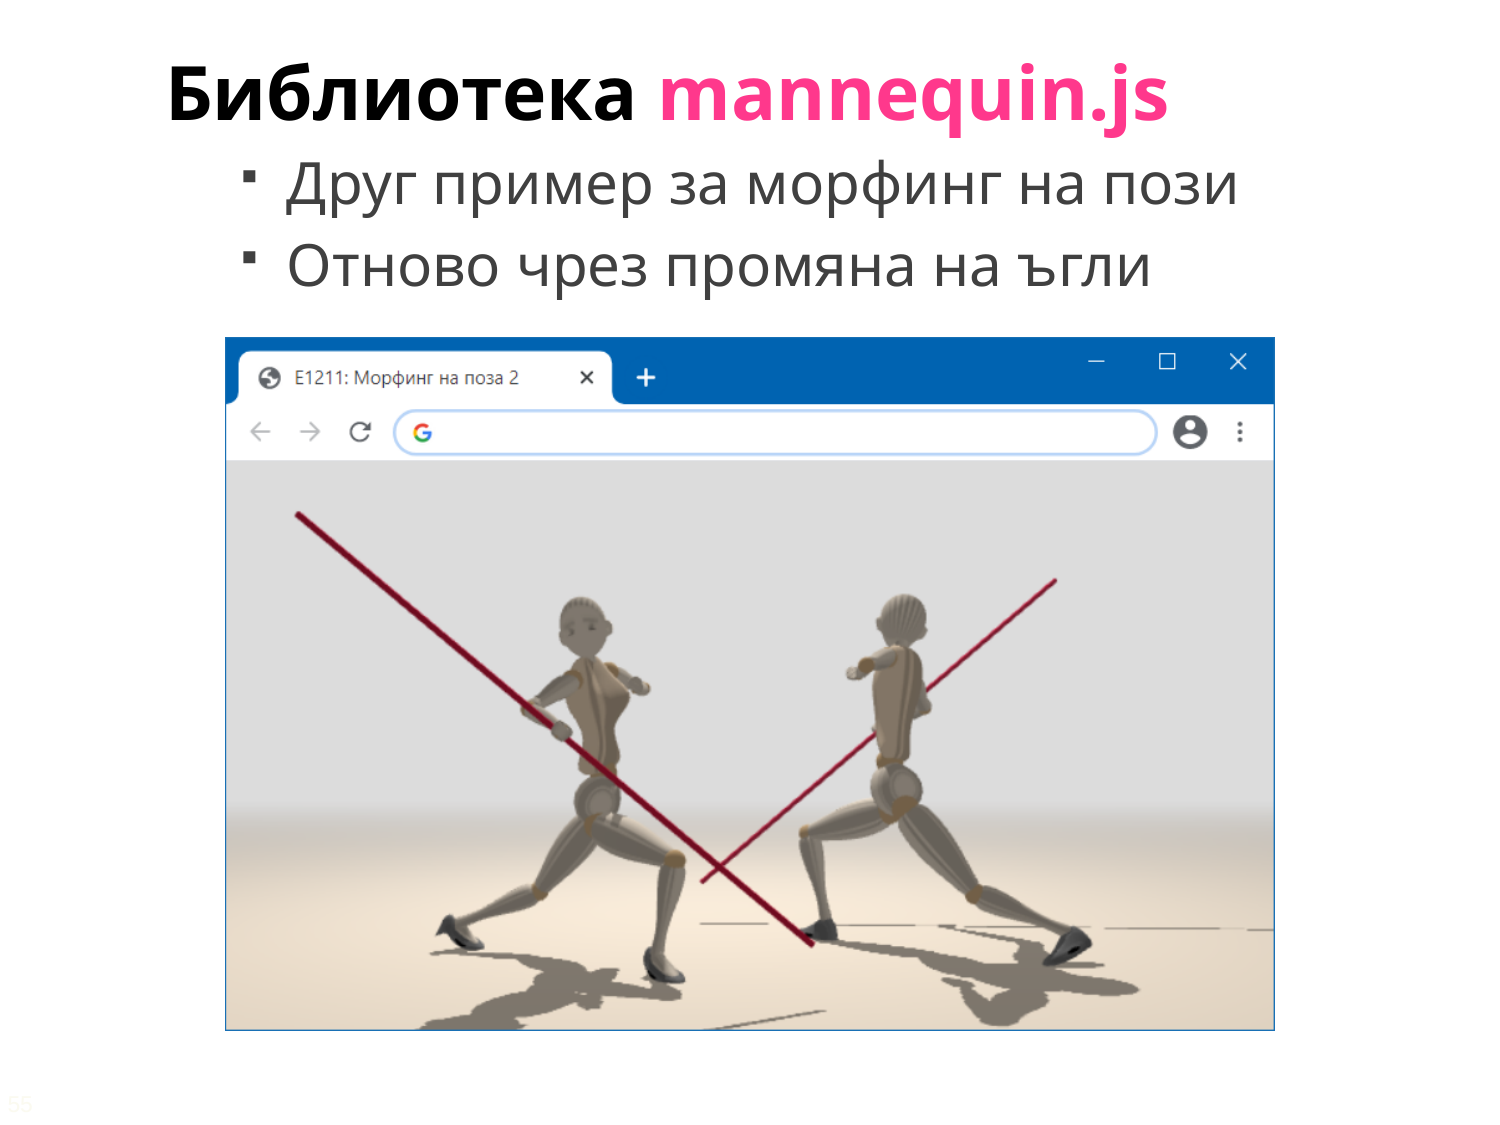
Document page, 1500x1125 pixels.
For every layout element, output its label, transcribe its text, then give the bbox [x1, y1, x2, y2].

list Библиотека mannequin.js Друг пример за морфинг на пози Отново чрез промяна на ъгли [150, 37, 1488, 1113]
picture [224, 337, 1276, 1031]
